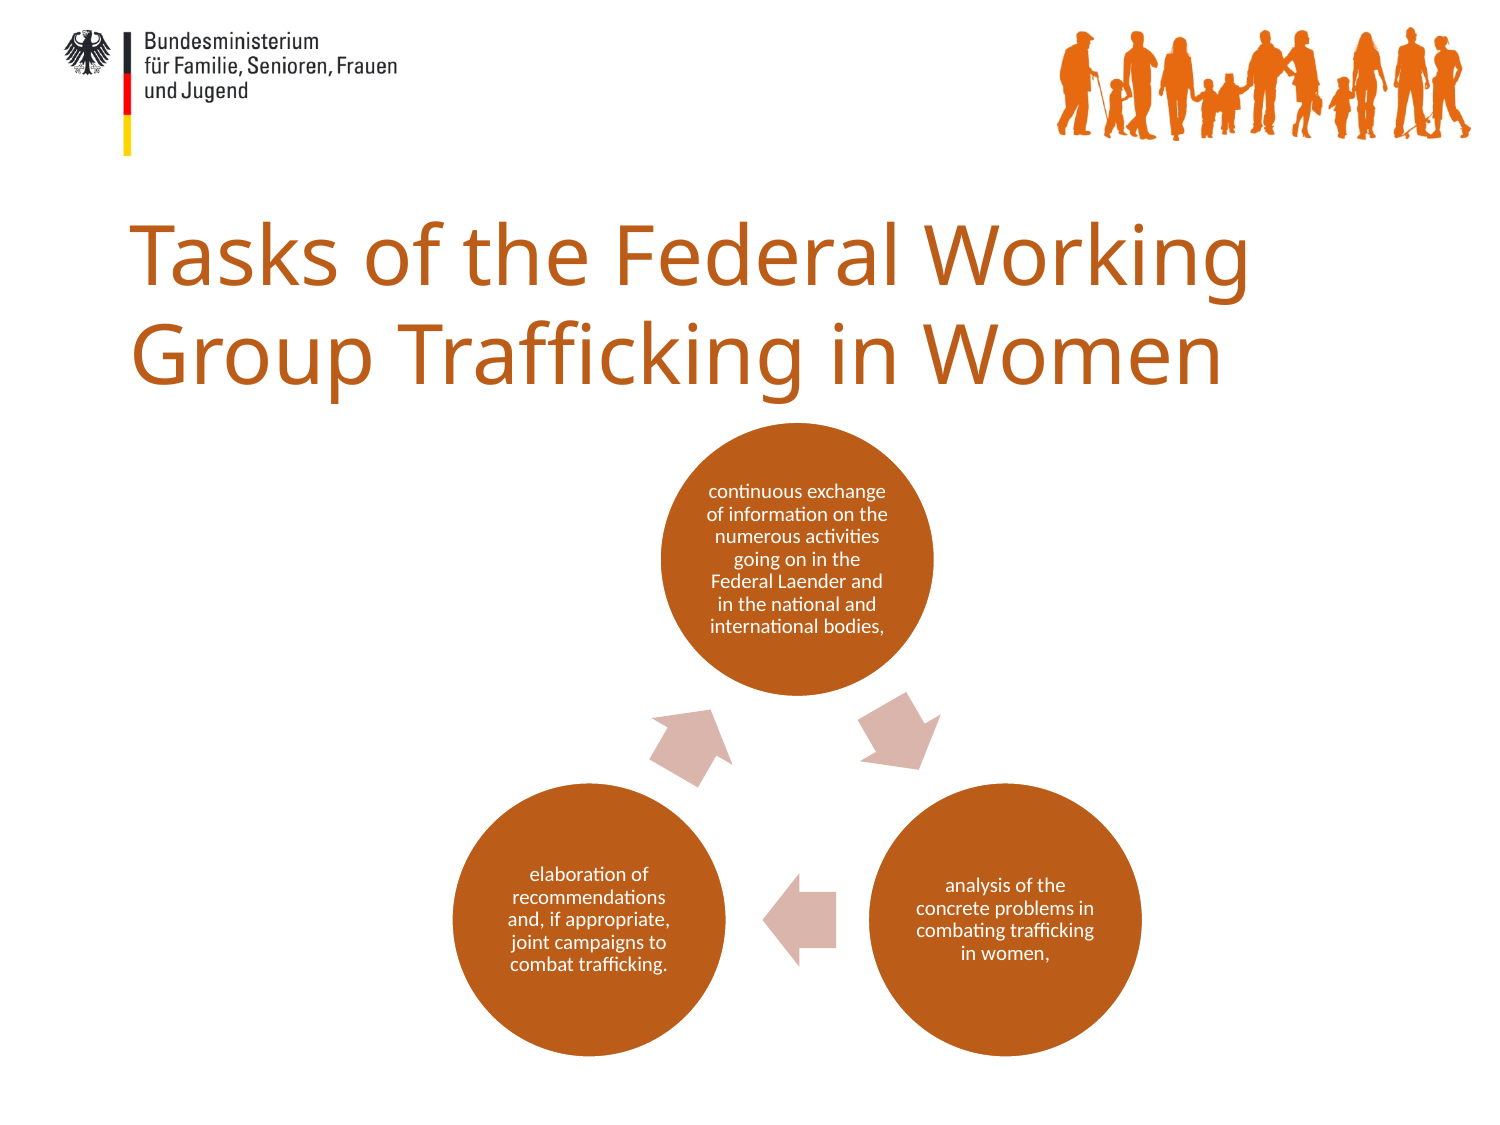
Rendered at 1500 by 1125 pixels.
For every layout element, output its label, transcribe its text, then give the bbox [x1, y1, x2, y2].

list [123, 420, 1471, 1059]
title Tasks of the Federal Working Group Trafficking in Women [123, 207, 1471, 396]
picture [29, 27, 455, 197]
picture [1057, 27, 1471, 141]
